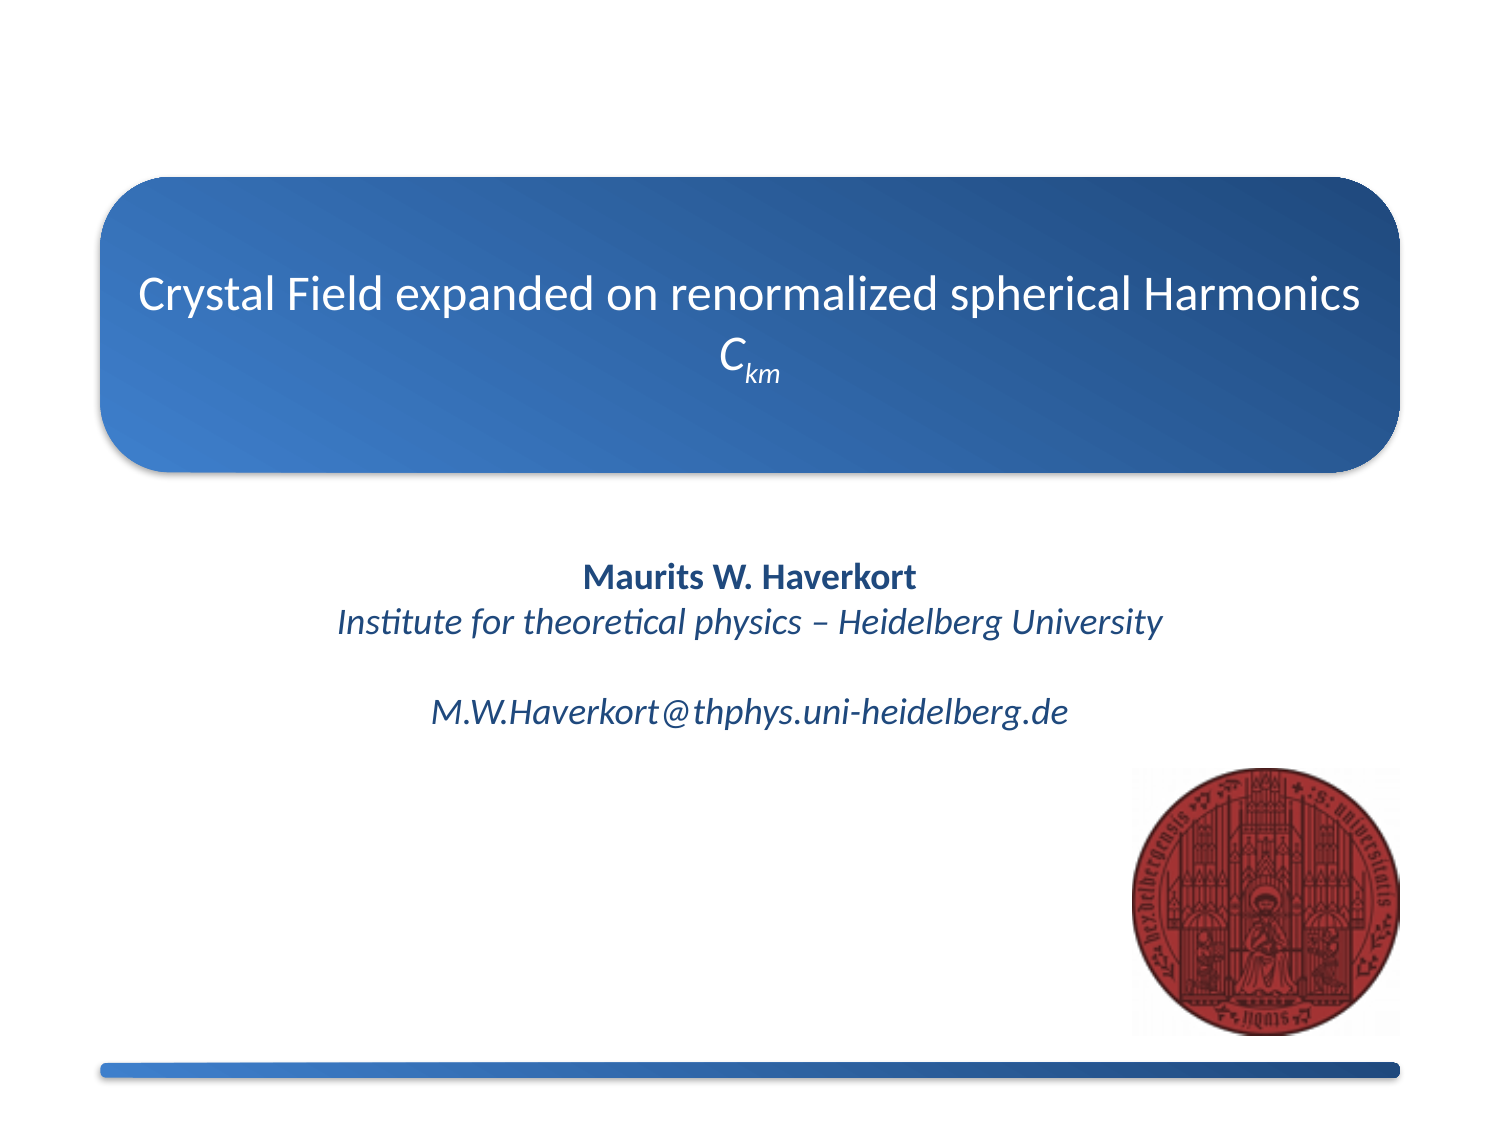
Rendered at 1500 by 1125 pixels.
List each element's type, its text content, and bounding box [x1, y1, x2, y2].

text_box Maurits W. Haverkort Institute for theoretical physics – Heidelberg University M.W.Haverkort@thphys.uni-heidelberg.de [100, 544, 1400, 740]
text_box [99, 1062, 1401, 1079]
picture [1132, 768, 1400, 1036]
text_box Crystal Field expanded on renormalized spherical Harmonics Ckm [99, 176, 1401, 474]
